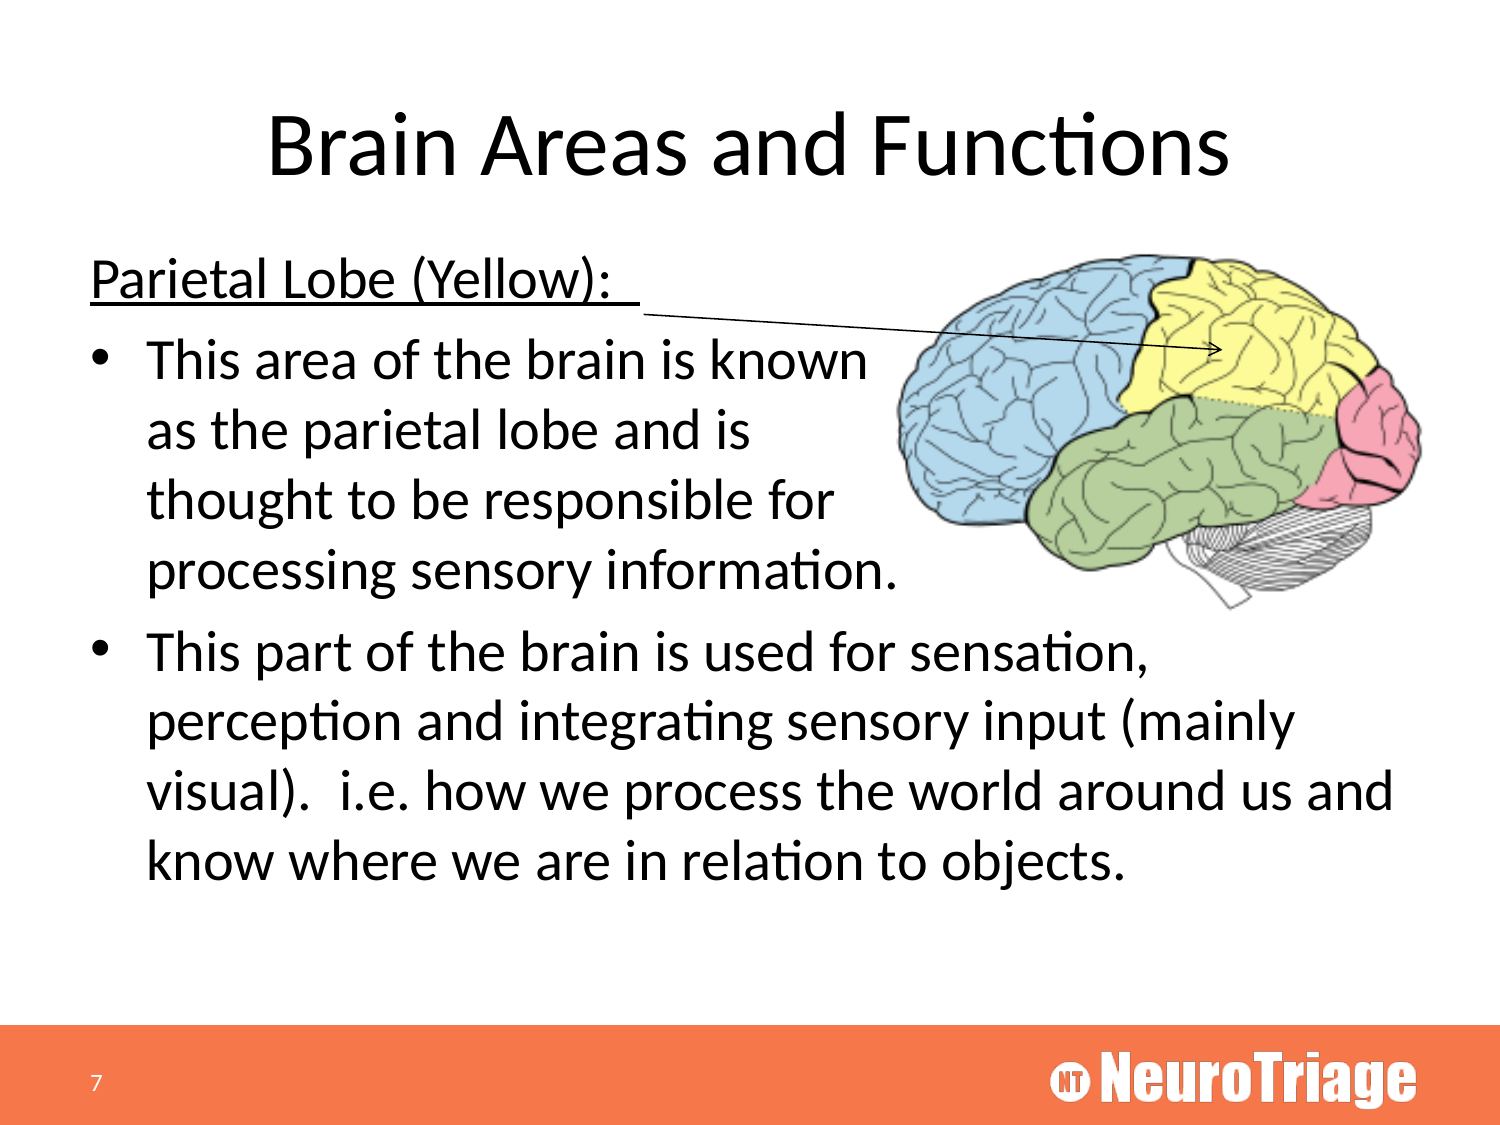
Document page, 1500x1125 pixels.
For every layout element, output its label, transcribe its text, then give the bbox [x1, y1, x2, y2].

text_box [643, 314, 1223, 351]
list Parietal Lobe (Yellow): This area of the brain is known as the parietal lobe and is thought to be responsible for processing sensory information. This part of the brain is used for sensation, perception and integrating sensory input (mainly visual). i.e. how we process the world around us and know where we are in relation to objects. [75, 232, 1425, 1012]
picture [1037, 1030, 1425, 1125]
picture [879, 231, 1445, 620]
slide_number 7 [75, 1051, 425, 1112]
title Brain Areas and Functions [75, 45, 1425, 232]
